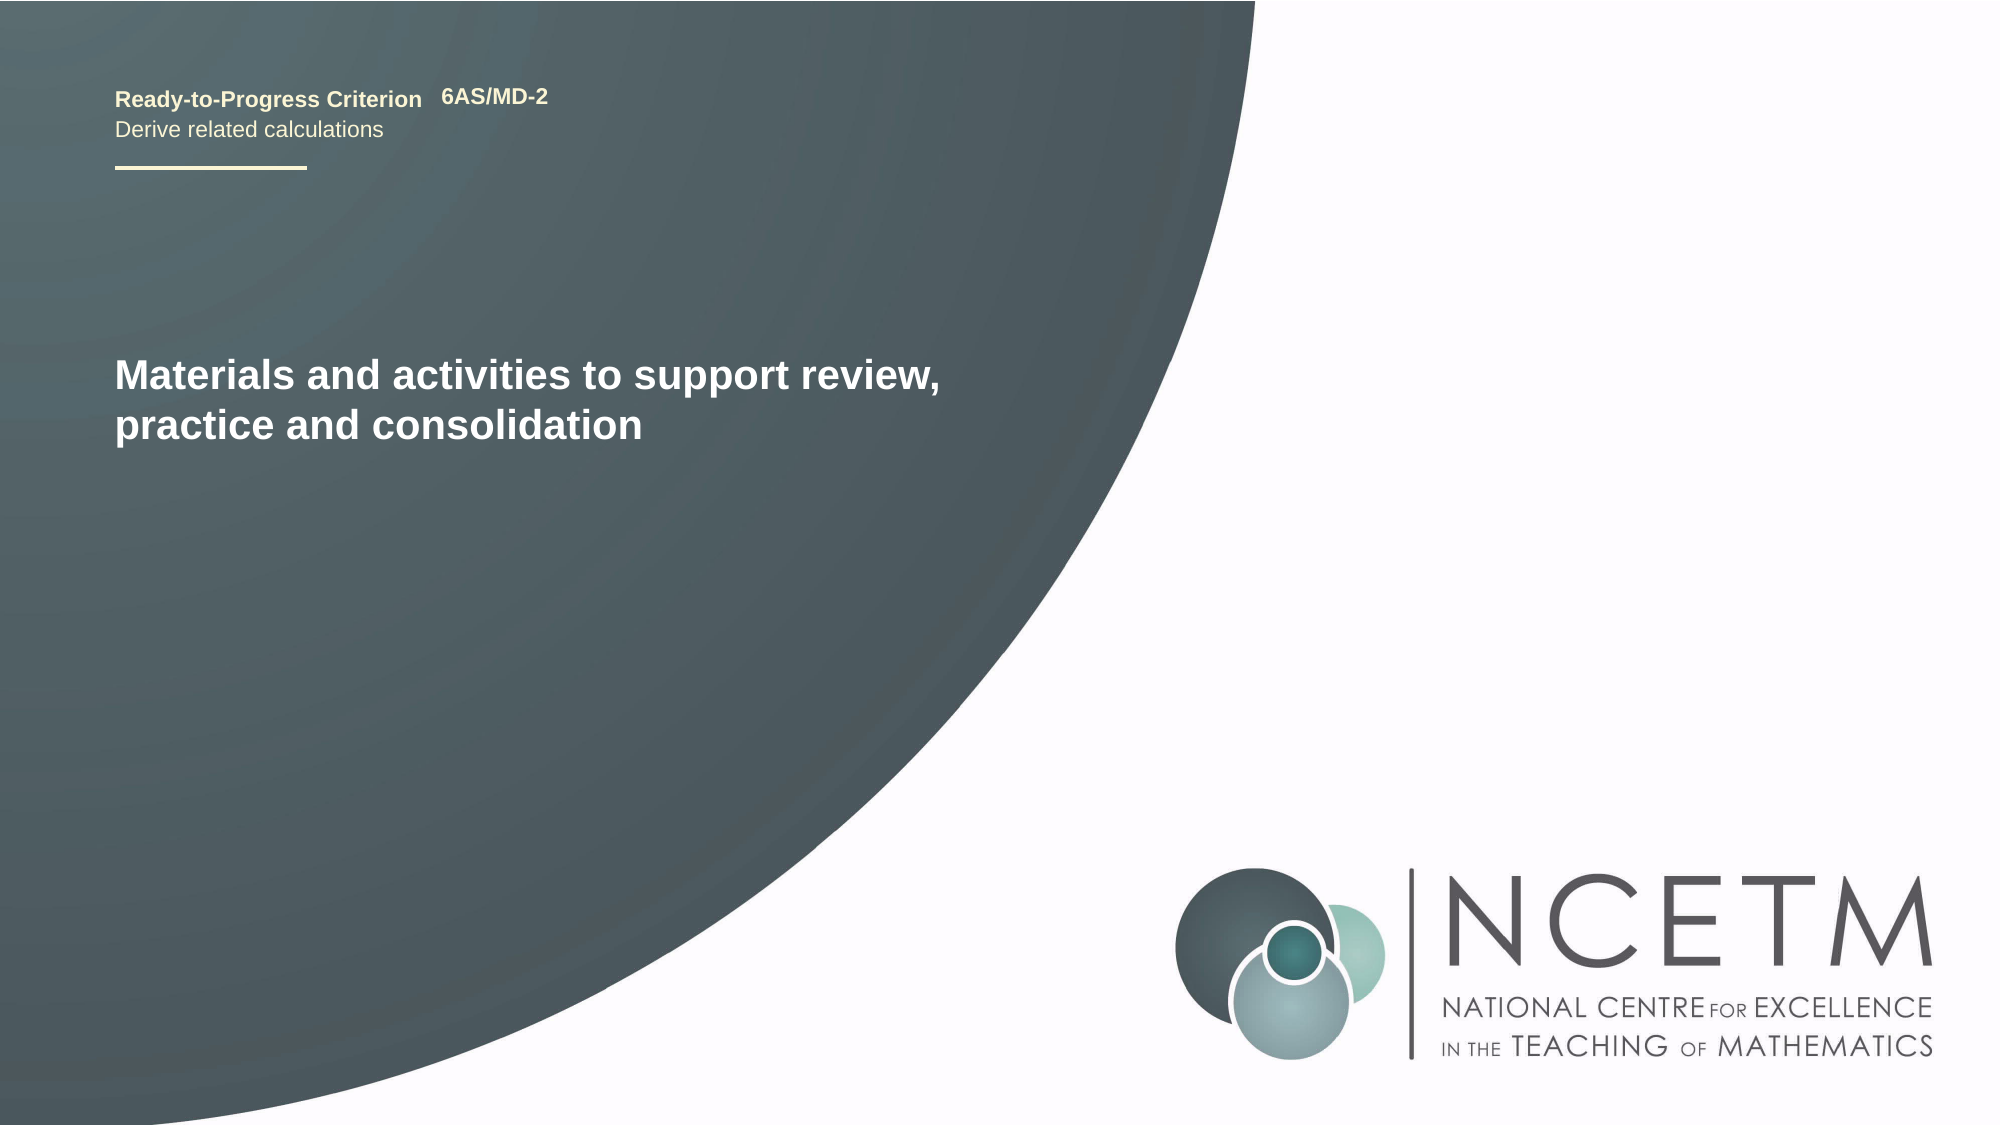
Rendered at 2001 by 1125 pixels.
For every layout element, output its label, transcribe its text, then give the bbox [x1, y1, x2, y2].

list Derive related calculations [99, 109, 1121, 160]
list 6AS/MD-2 [426, 77, 622, 127]
picture [0, 1, 2001, 1125]
